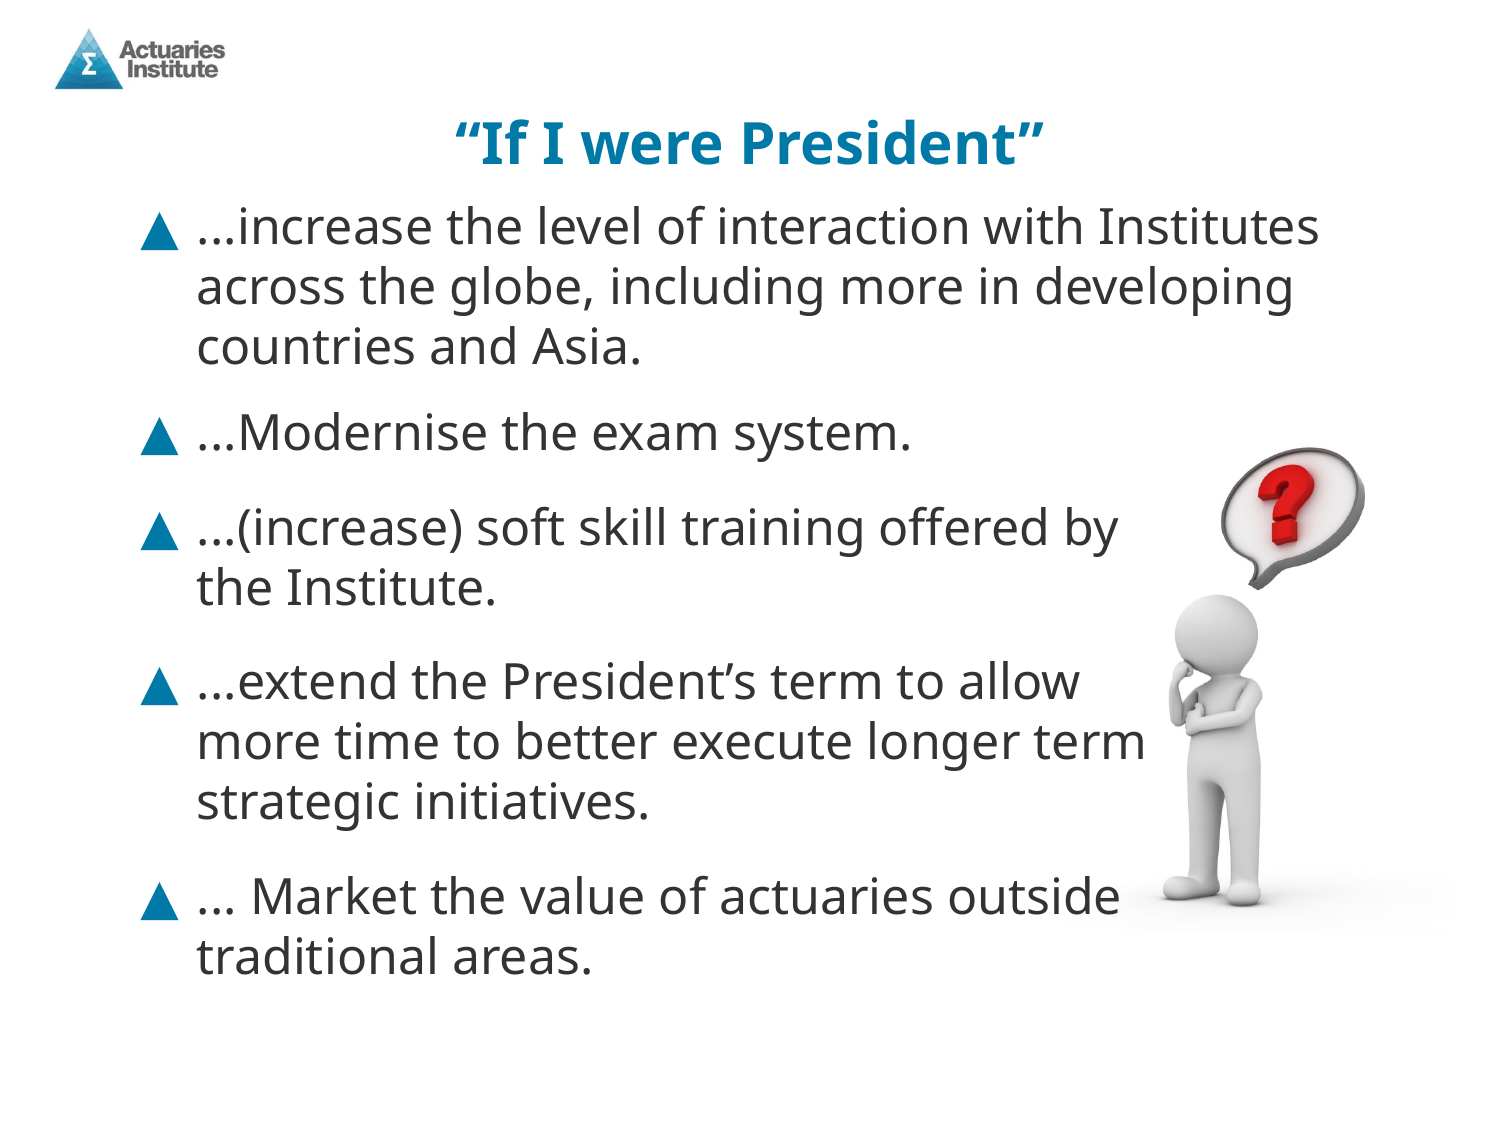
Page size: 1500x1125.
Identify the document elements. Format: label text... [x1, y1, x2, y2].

picture [1037, 432, 1456, 945]
list ...increase the level of interaction with Institutes across the globe, including more in developing countries and Asia. [125, 187, 1408, 389]
picture [0, 0, 1500, 93]
text_box ...Modernise the exam system. ...(increase) soft skill training offered by the Institute. ...extend the President’s term to allow more time to better execute longer term strategic initiatives. ... Market the value of actuaries outside traditional areas. [125, 392, 1179, 1125]
title “If I were President” [75, 87, 1425, 195]
